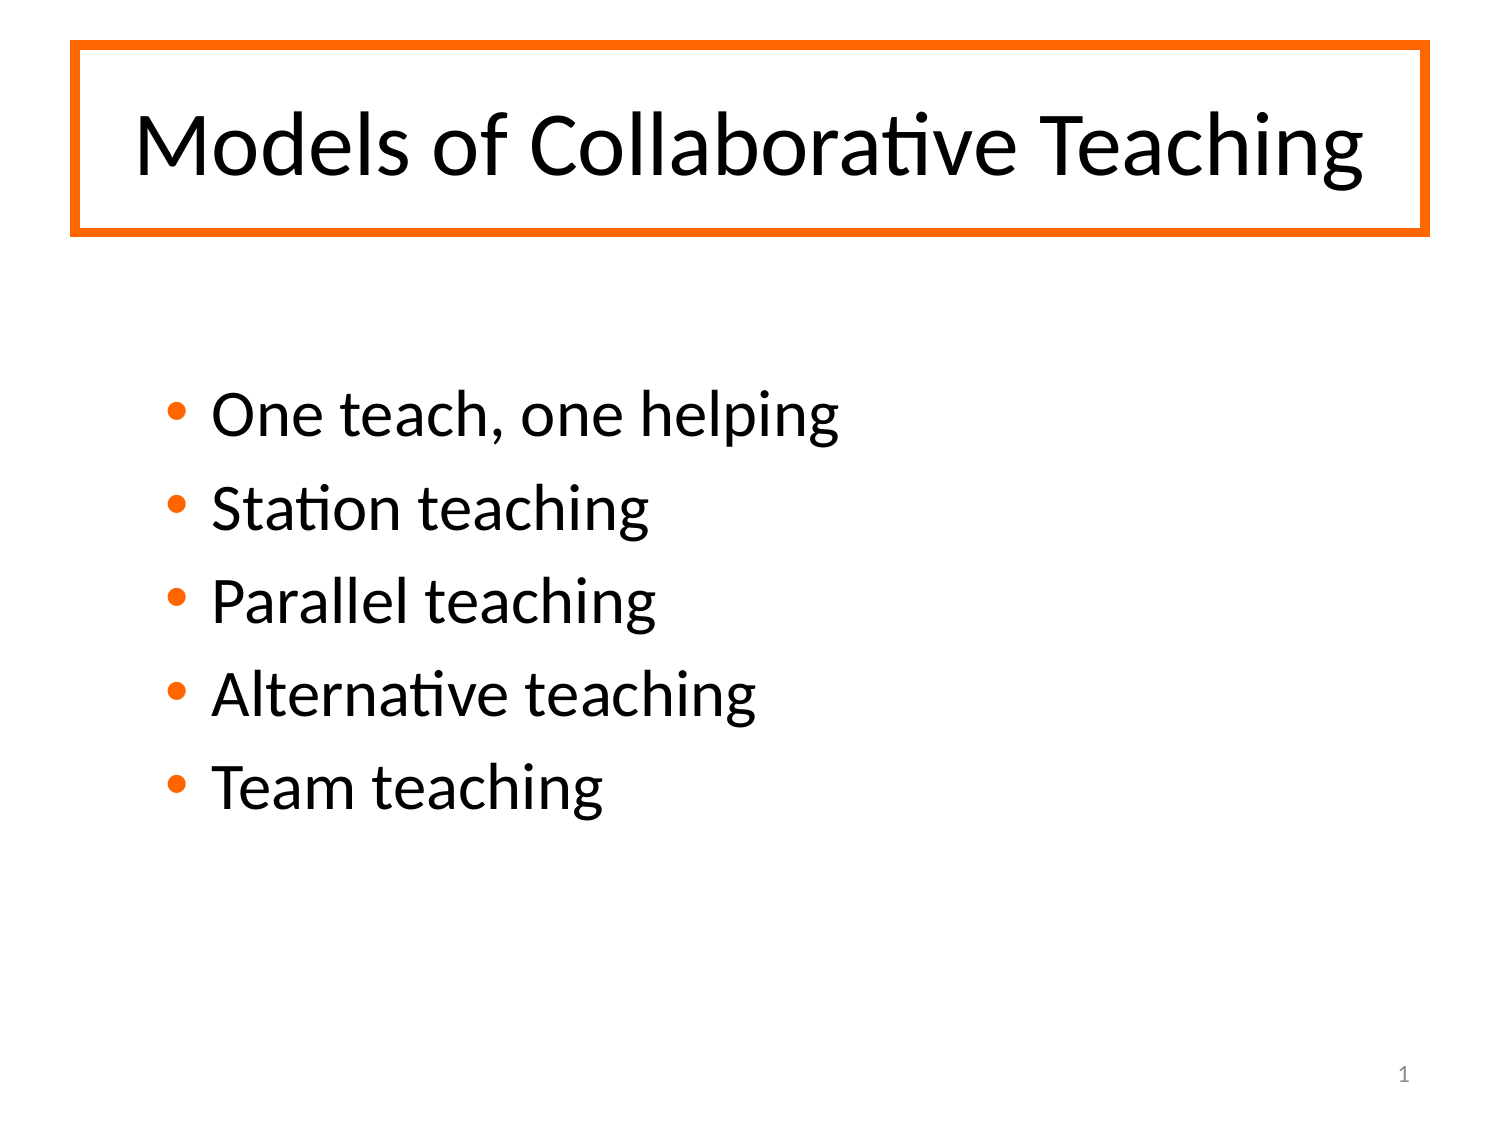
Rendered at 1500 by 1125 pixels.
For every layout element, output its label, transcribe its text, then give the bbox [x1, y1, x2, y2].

slide_number 1 [1074, 1042, 1425, 1103]
list One teach, one helping Station teaching Parallel teaching Alternative teaching Team teaching [74, 362, 1426, 1006]
title Models of Collaborative Teaching [74, 44, 1426, 233]
